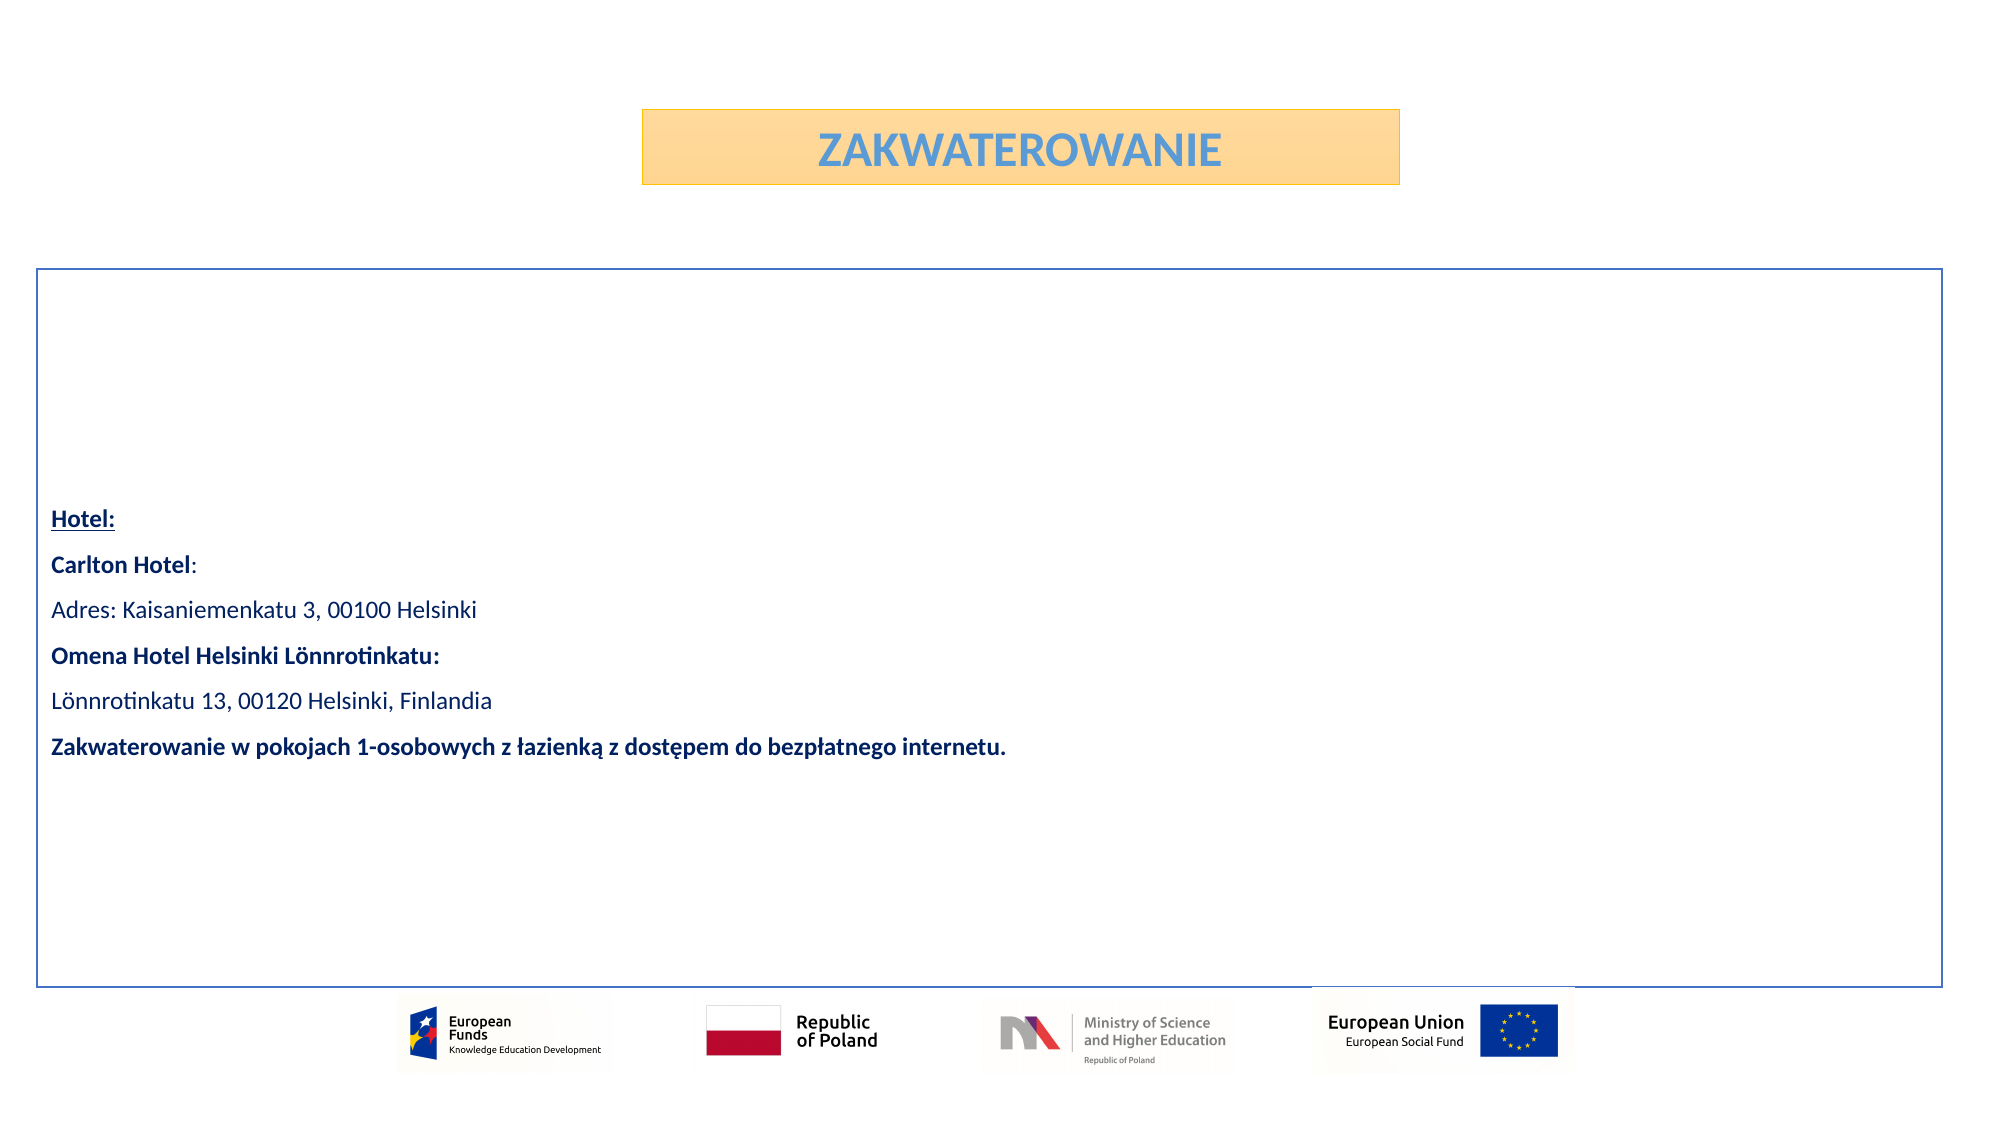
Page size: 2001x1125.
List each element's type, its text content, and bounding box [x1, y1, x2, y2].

text_box ZAKWATEROWANIE [642, 109, 1400, 185]
picture [334, 987, 1605, 1074]
title Hotel: Carlton Hotel: Adres: Kaisaniemenkatu 3, 00100 Helsinki Omena Hotel Helsinki Lönnrotinkatu: Lönnrotinkatu 13, 00120 Helsinki, Finlandia Zakwaterowanie w pokojach 1-osobowych z łazienką z dostępem do bezpłatnego internetu. [36, 268, 1943, 988]
